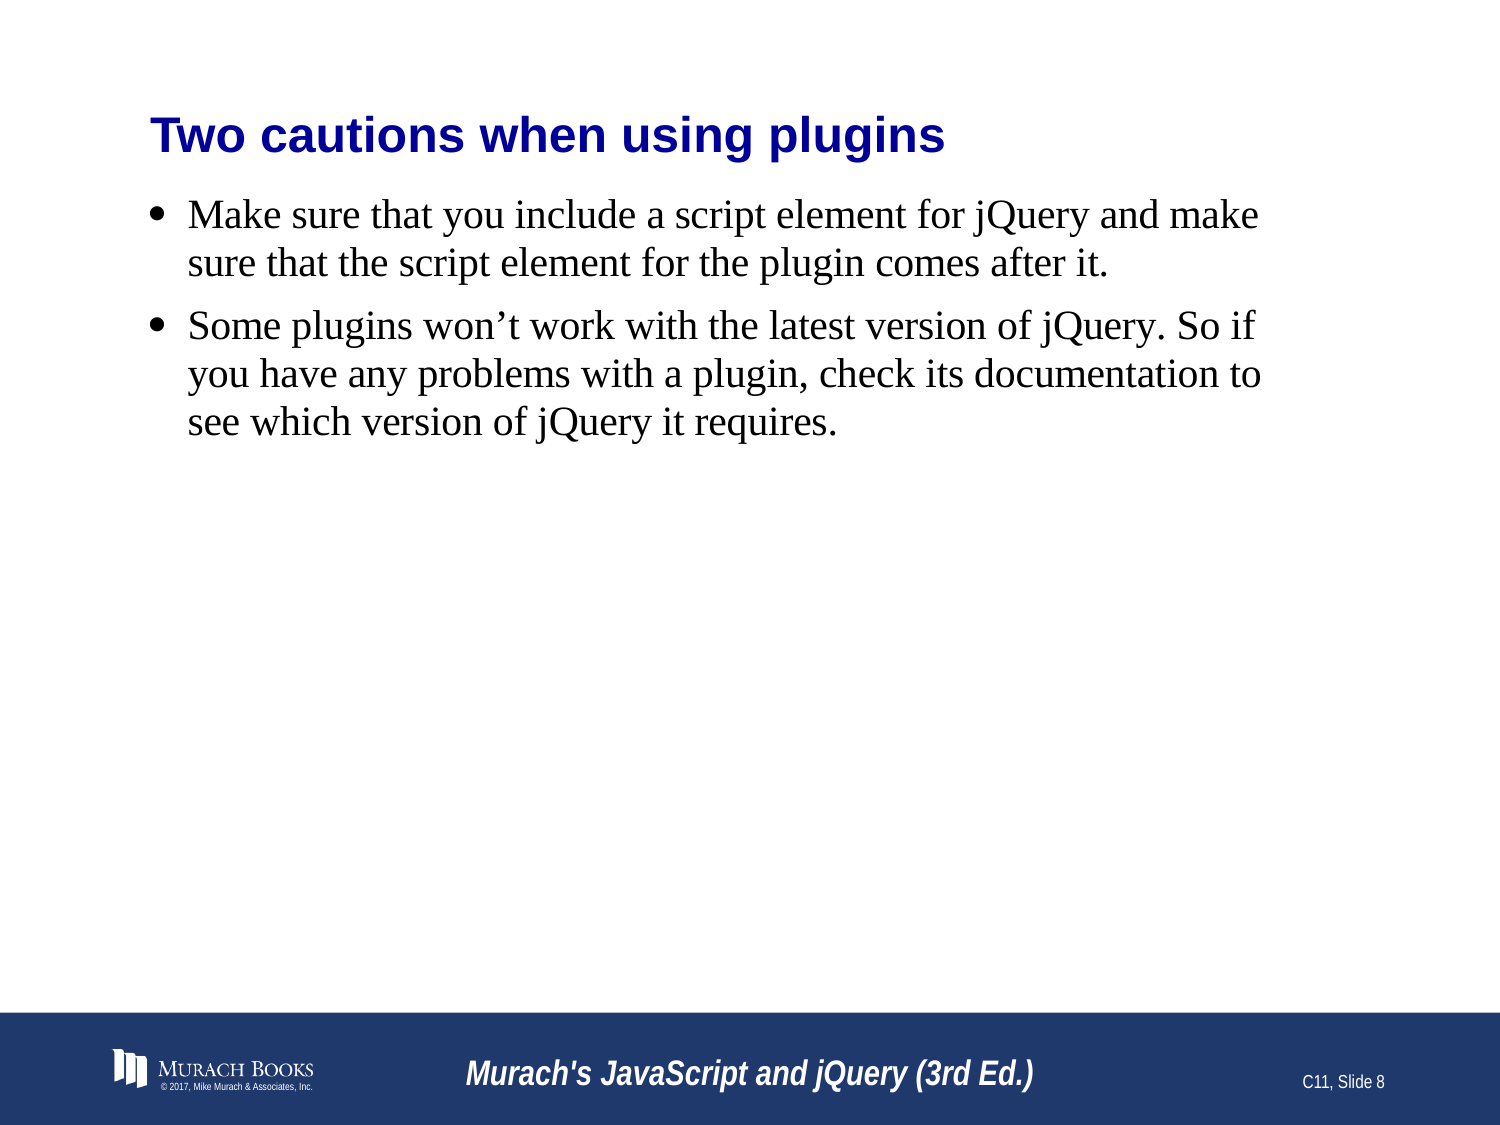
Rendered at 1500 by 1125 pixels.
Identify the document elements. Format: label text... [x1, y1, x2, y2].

footer © 2017, Mike Murach & Associates, Inc. [12, 1025, 463, 1100]
slide_number C11, Slide 8 [1087, 1025, 1400, 1100]
slide_number Murach's JavaScript and jQuery (3rd Ed.) [463, 1025, 1050, 1100]
title Two cautions when using plugins [150, 102, 1350, 164]
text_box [149, 187, 1350, 459]
